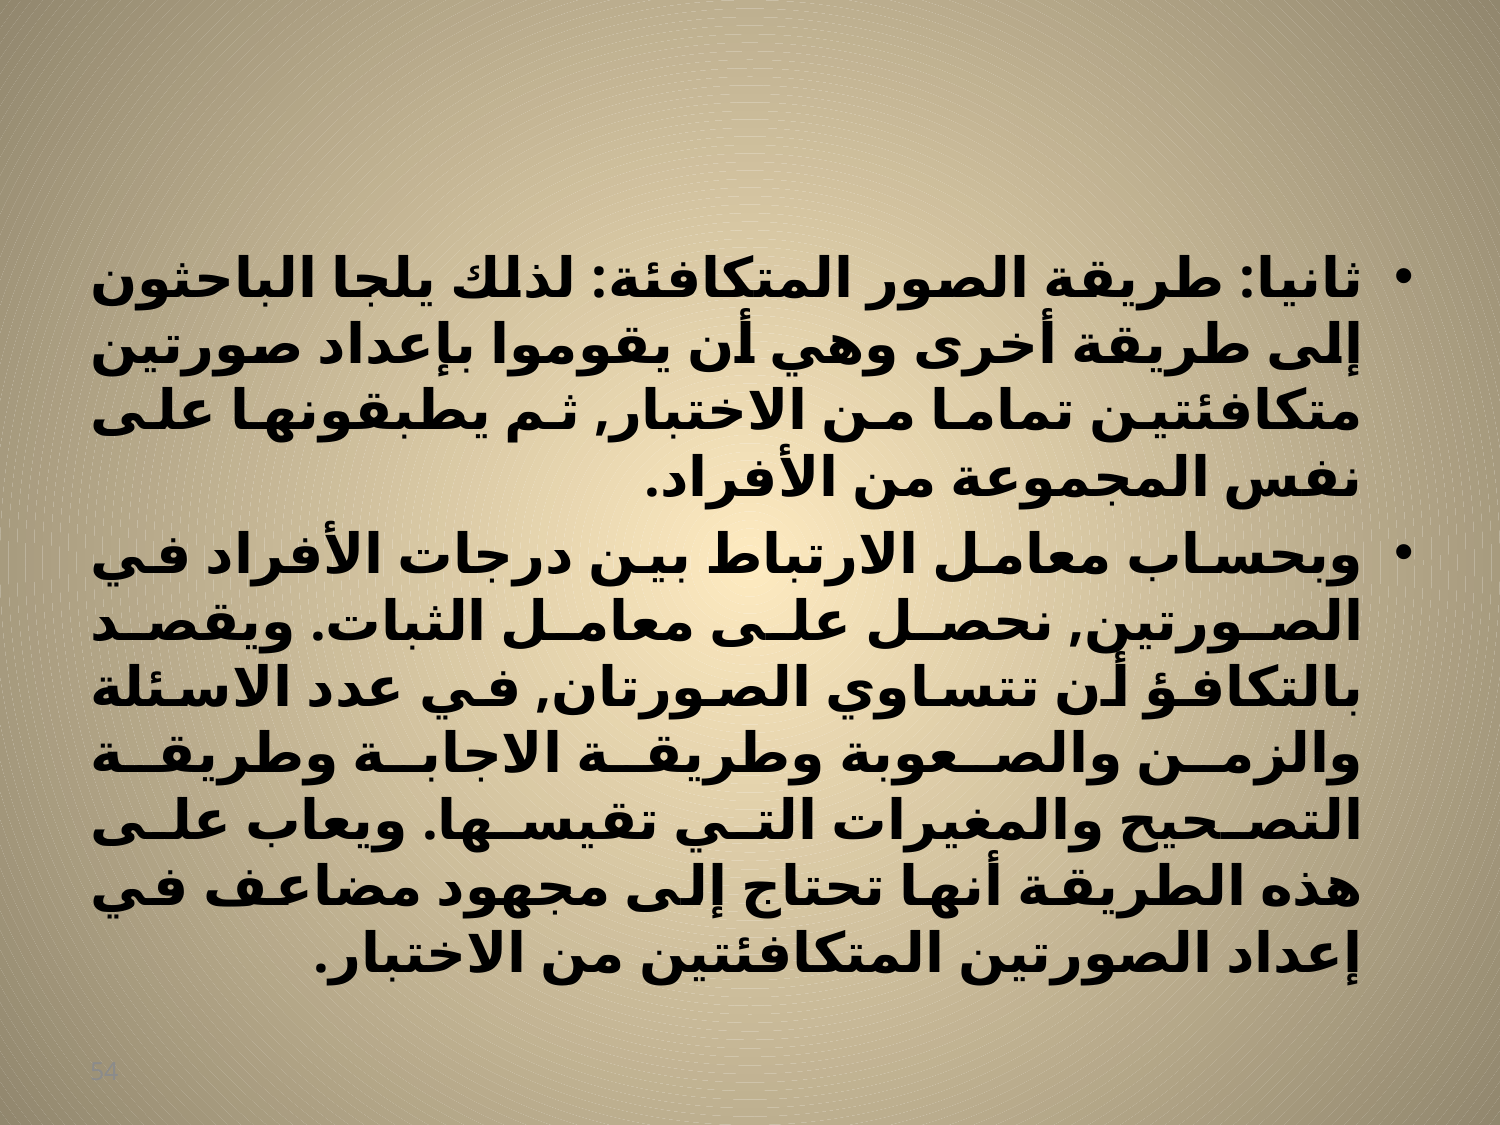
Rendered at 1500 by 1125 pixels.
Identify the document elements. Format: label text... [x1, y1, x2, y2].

slide_number 54 [75, 1042, 425, 1103]
list ثانيا: طريقة الصور المتكافئة: لذلك يلجا الباحثون إلى طريقة أخرى وهي أن يقوموا بإعداد صورتين متكافئتين تماما من الاختبار, ثم يطبقونها على نفس المجموعة من الأفراد. وبحساب معامل الارتباط بين درجات الأفراد في الصورتين, نحصل على معامل الثبات. ويقصد بالتكافؤ أن تتساوي الصورتان, في عدد الاسئلة والزمن والصعوبة وطريقة الاجابة وطريقة التصحيح والمغيرات التي تقيسها. ويعاب على هذه الطريقة أنها تحتاج إلى مجهود مضاعف في إعداد الصورتين المتكافئتين من الاختبار. [75, 234, 1425, 1005]
